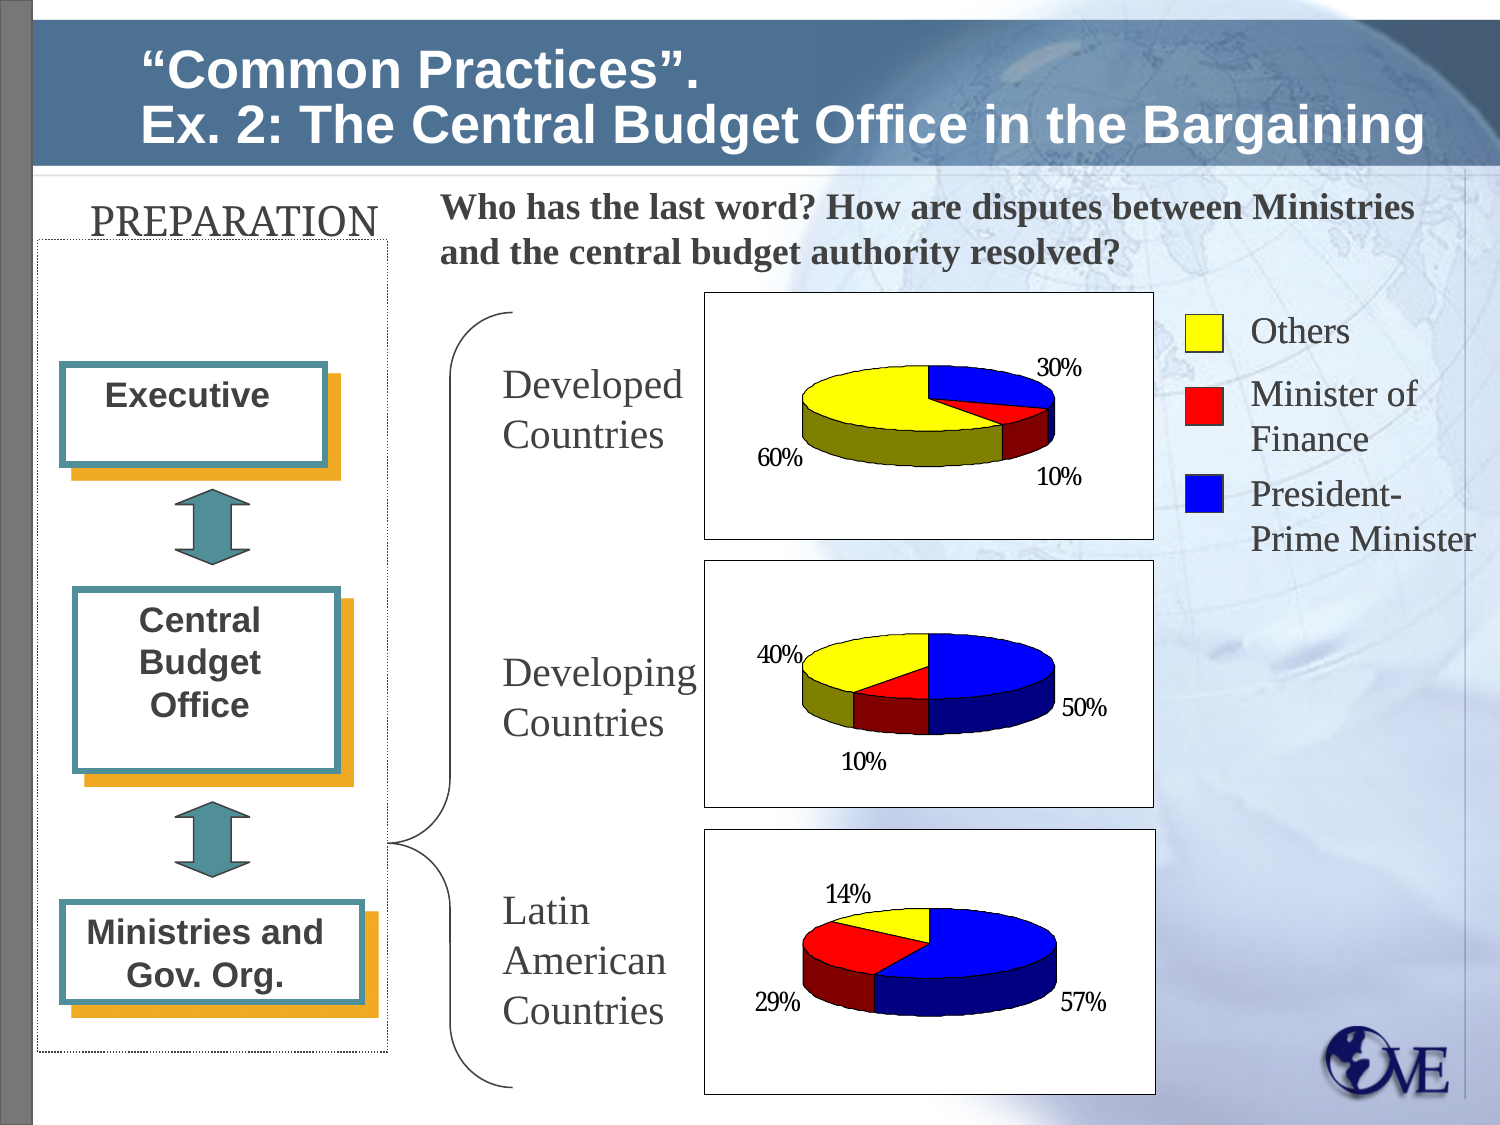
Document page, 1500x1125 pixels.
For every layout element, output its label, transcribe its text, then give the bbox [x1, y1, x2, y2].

text_box Latin American Countries [487, 875, 694, 1040]
text_box Developing Countries [487, 637, 694, 753]
title “Common Practices”. Ex. 2: The Central Budget Office in the Bargaining [124, 0, 1463, 163]
text_box [404, 312, 513, 1088]
text_box Developed Countries [487, 349, 694, 465]
text_box Who has the last word? How are disputes between Ministries and the central budget authority resolved? [425, 174, 1438, 280]
picture [33, 0, 1500, 1125]
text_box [37, 187, 401, 1053]
